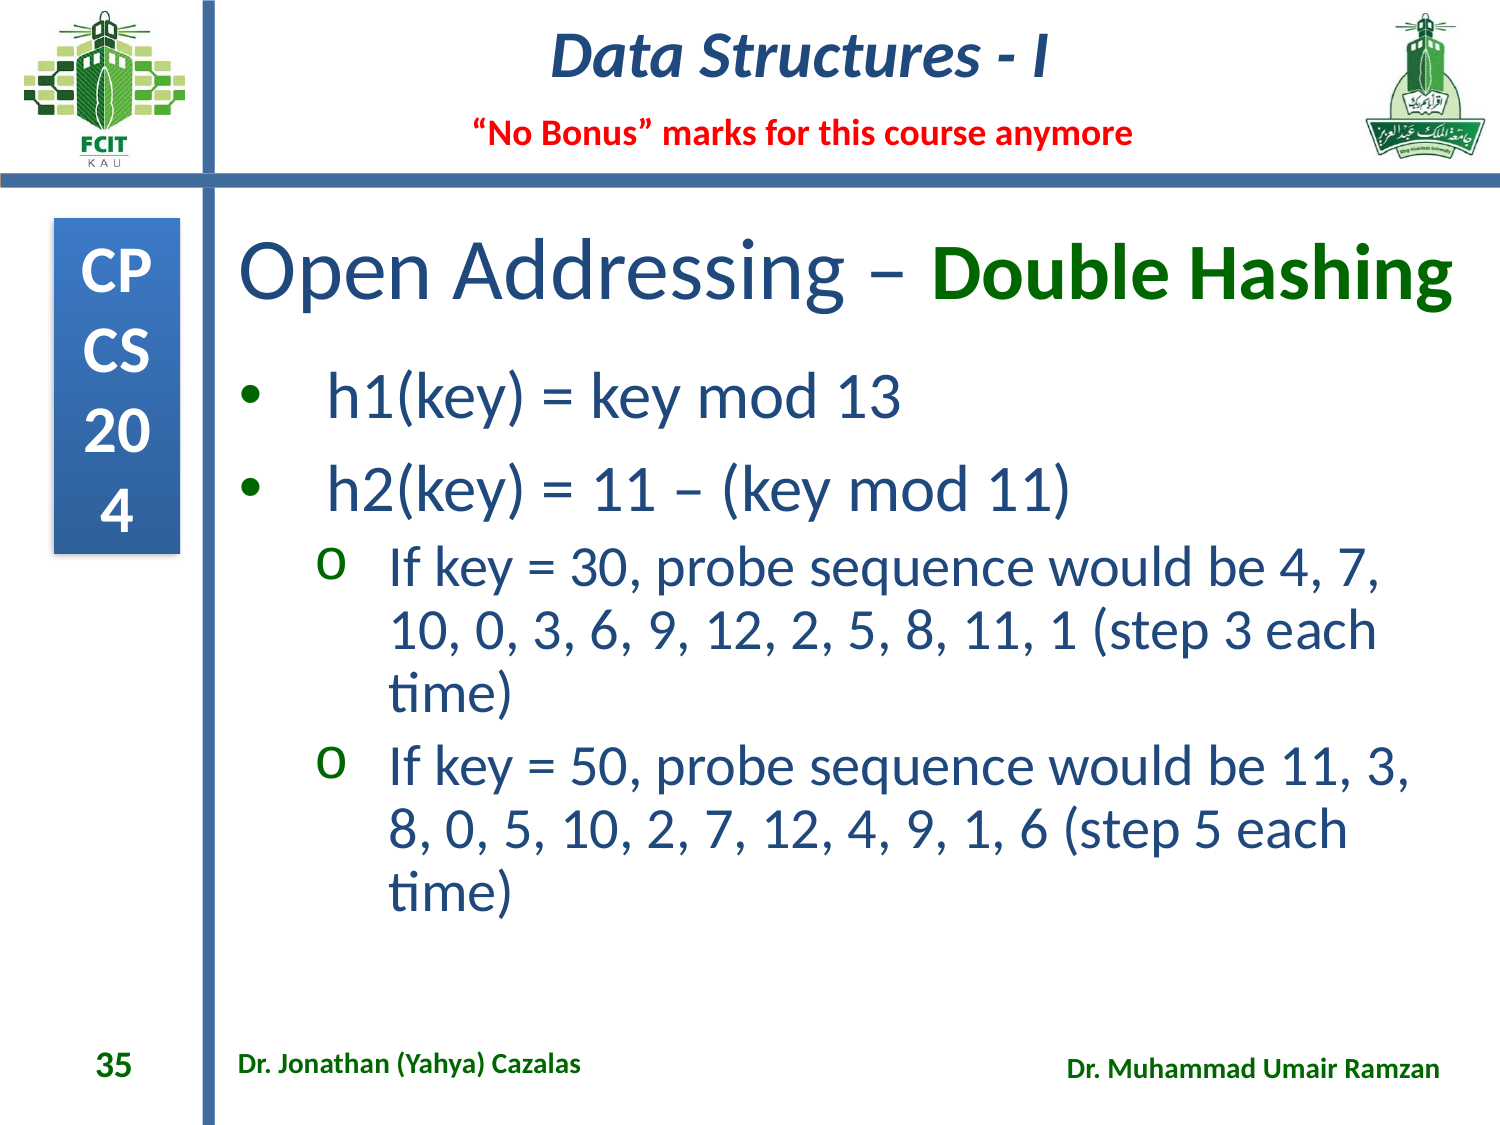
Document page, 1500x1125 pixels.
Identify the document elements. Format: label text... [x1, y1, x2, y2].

picture [24, 6, 185, 167]
slide_number 35 [35, 1032, 193, 1092]
list h1(key) = key mod 13 h2(key) = 11 – (key mod 11) If key = 30, probe sequence would be 4, 7, 10, 0, 3, 6, 9, 12, 2, 5, 8, 11, 1 (step 3 each time) If key = 50, probe sequence would be 11, 3, 8, 0, 5, 10, 2, 7, 12, 4, 9, 1, 6 (step 5 each time) [223, 353, 1484, 1014]
title Open Addressing – Double Hashing [223, 204, 1484, 337]
picture [1361, 11, 1487, 162]
